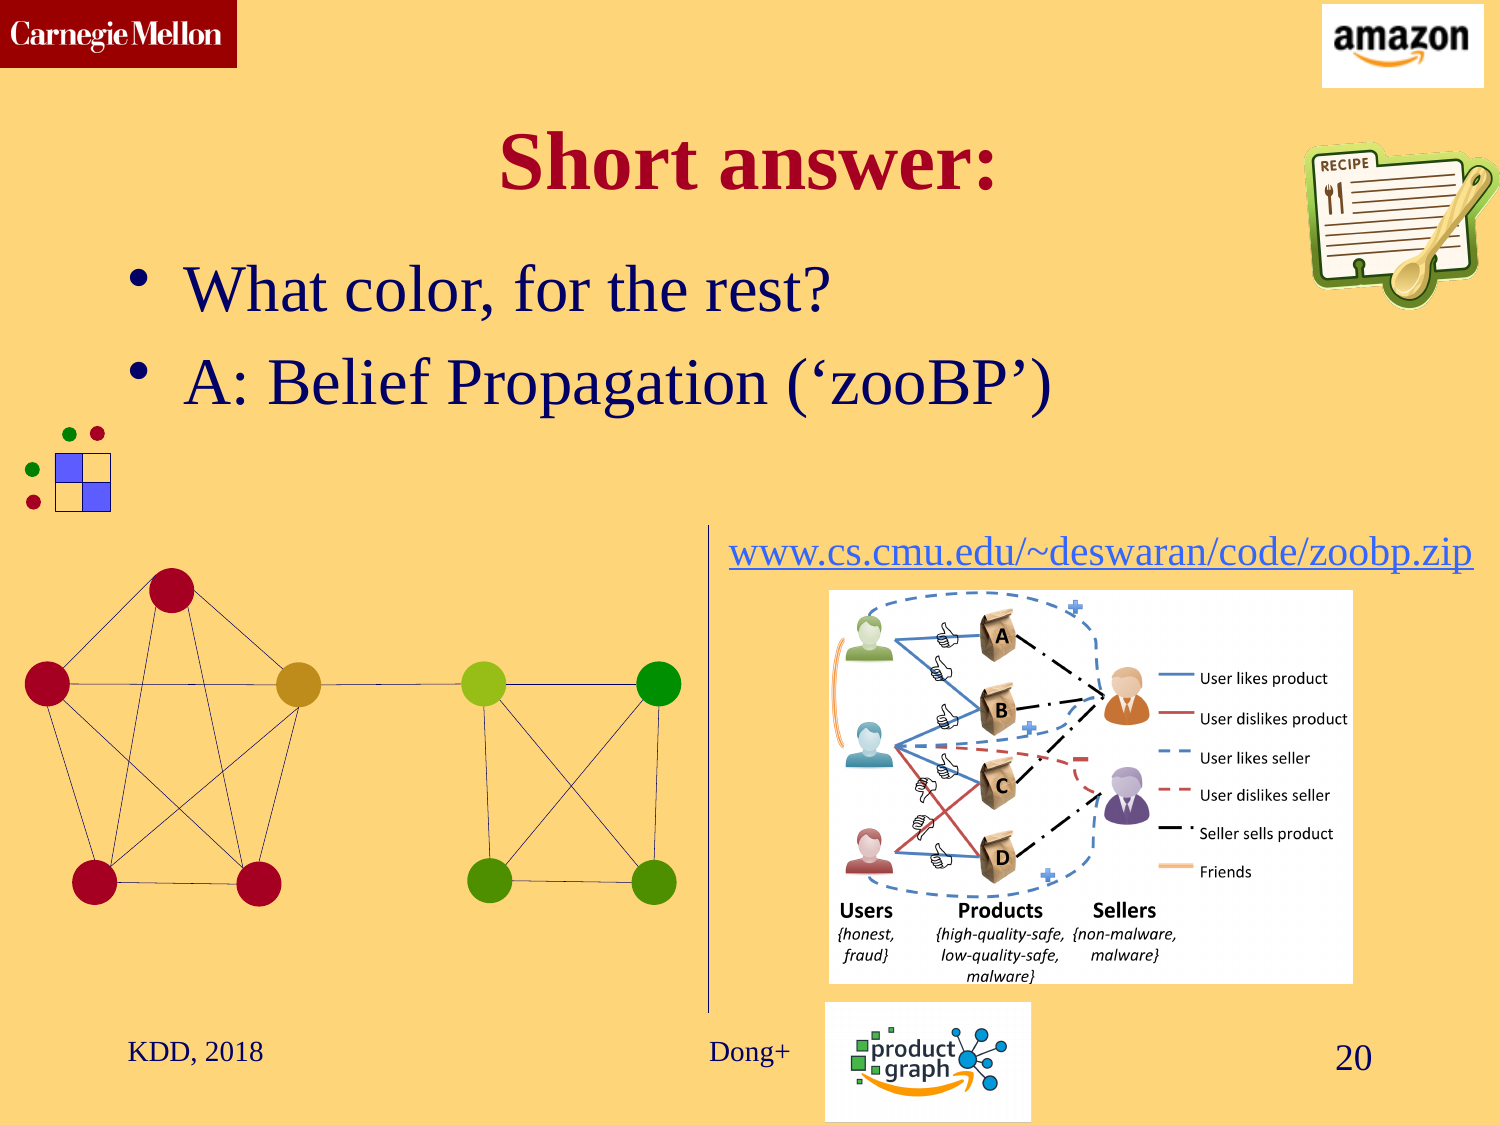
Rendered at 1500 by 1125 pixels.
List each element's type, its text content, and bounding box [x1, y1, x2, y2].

list What color, for the rest? A: Belief Propagation (‘zooBP’) [112, 237, 1168, 1001]
slide_number 20 [1074, 1024, 1388, 1101]
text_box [24, 425, 111, 512]
picture [829, 590, 1353, 984]
title Short answer: [112, 99, 1388, 213]
picture [1303, 141, 1500, 310]
picture [0, 0, 237, 68]
slide_number KDD, 2018 [112, 1024, 426, 1101]
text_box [24, 567, 682, 907]
text_box www.cs.cmu.edu/~deswaran/code/zoobp.zip [713, 515, 1500, 624]
footer Dong+ [512, 1024, 988, 1101]
picture [1322, 4, 1484, 88]
